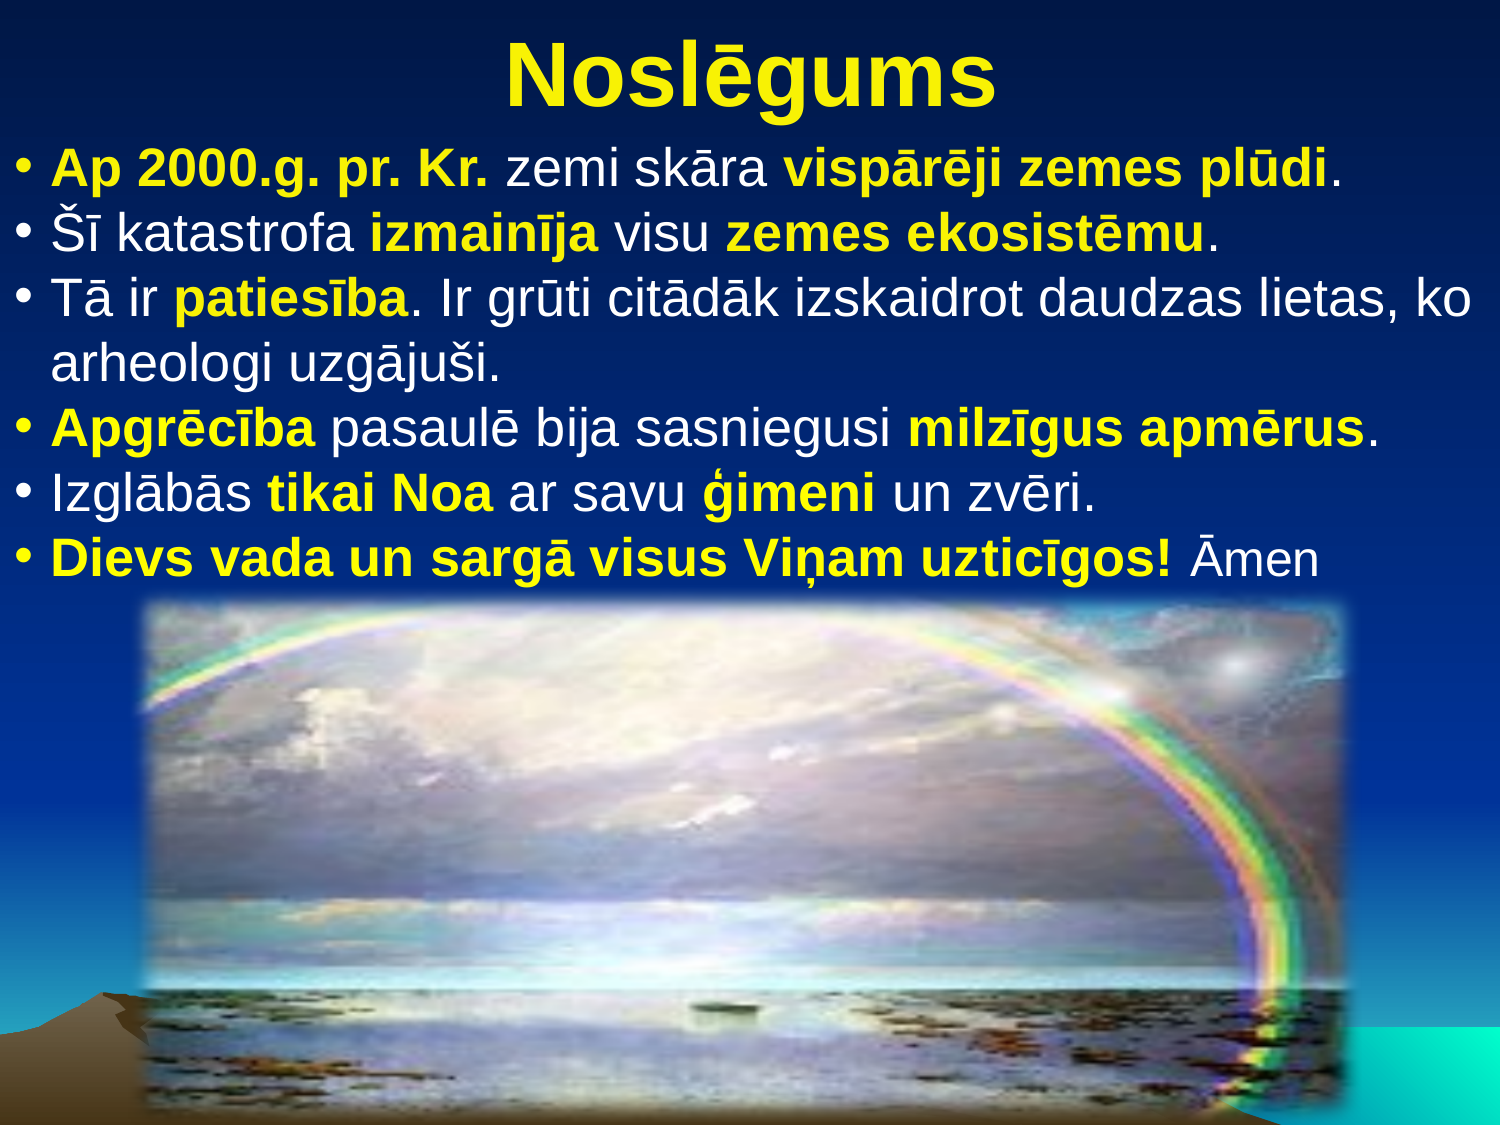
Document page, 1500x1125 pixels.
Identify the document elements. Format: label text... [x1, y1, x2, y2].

title Noslēgums [76, 0, 1428, 125]
text_box Ap 2000.g. pr. Kr. zemi skāra vispārēji zemes plūdi. Šī katastrofa izmainīja visu zemes ekosistēmu. Tā ir patiesība. Ir grūti citādāk izskaidrot daudzas lietas, ko arheologi uzgājuši. Apgrēcība pasaulē bija sasniegusi milzīgus apmērus. Izglābās tikai Noa ar savu ģimeni un zvēri. Dievs vada un sargā visus Viņam uzticīgos! Āmen [0, 125, 1500, 595]
picture [128, 585, 1363, 1125]
